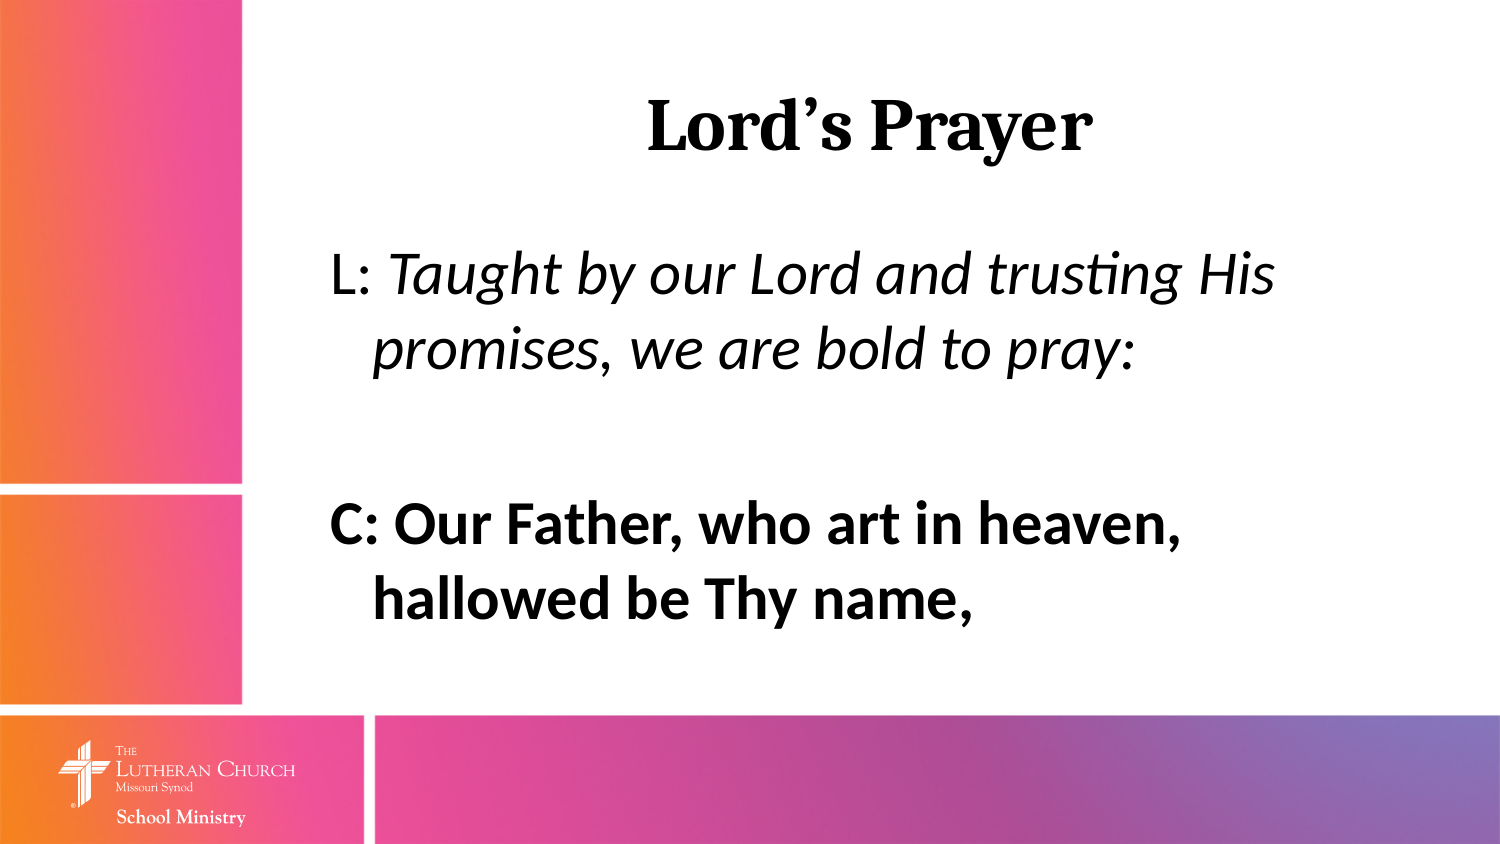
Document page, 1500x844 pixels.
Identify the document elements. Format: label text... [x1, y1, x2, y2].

picture [0, 0, 1500, 844]
list L: Taught by our Lord and trusting His promises, we are bold to pray: C: Our Father, who art in heaven, hallowed be Thy name, [315, 224, 1422, 688]
title Lord’s Prayer [318, 45, 1422, 208]
